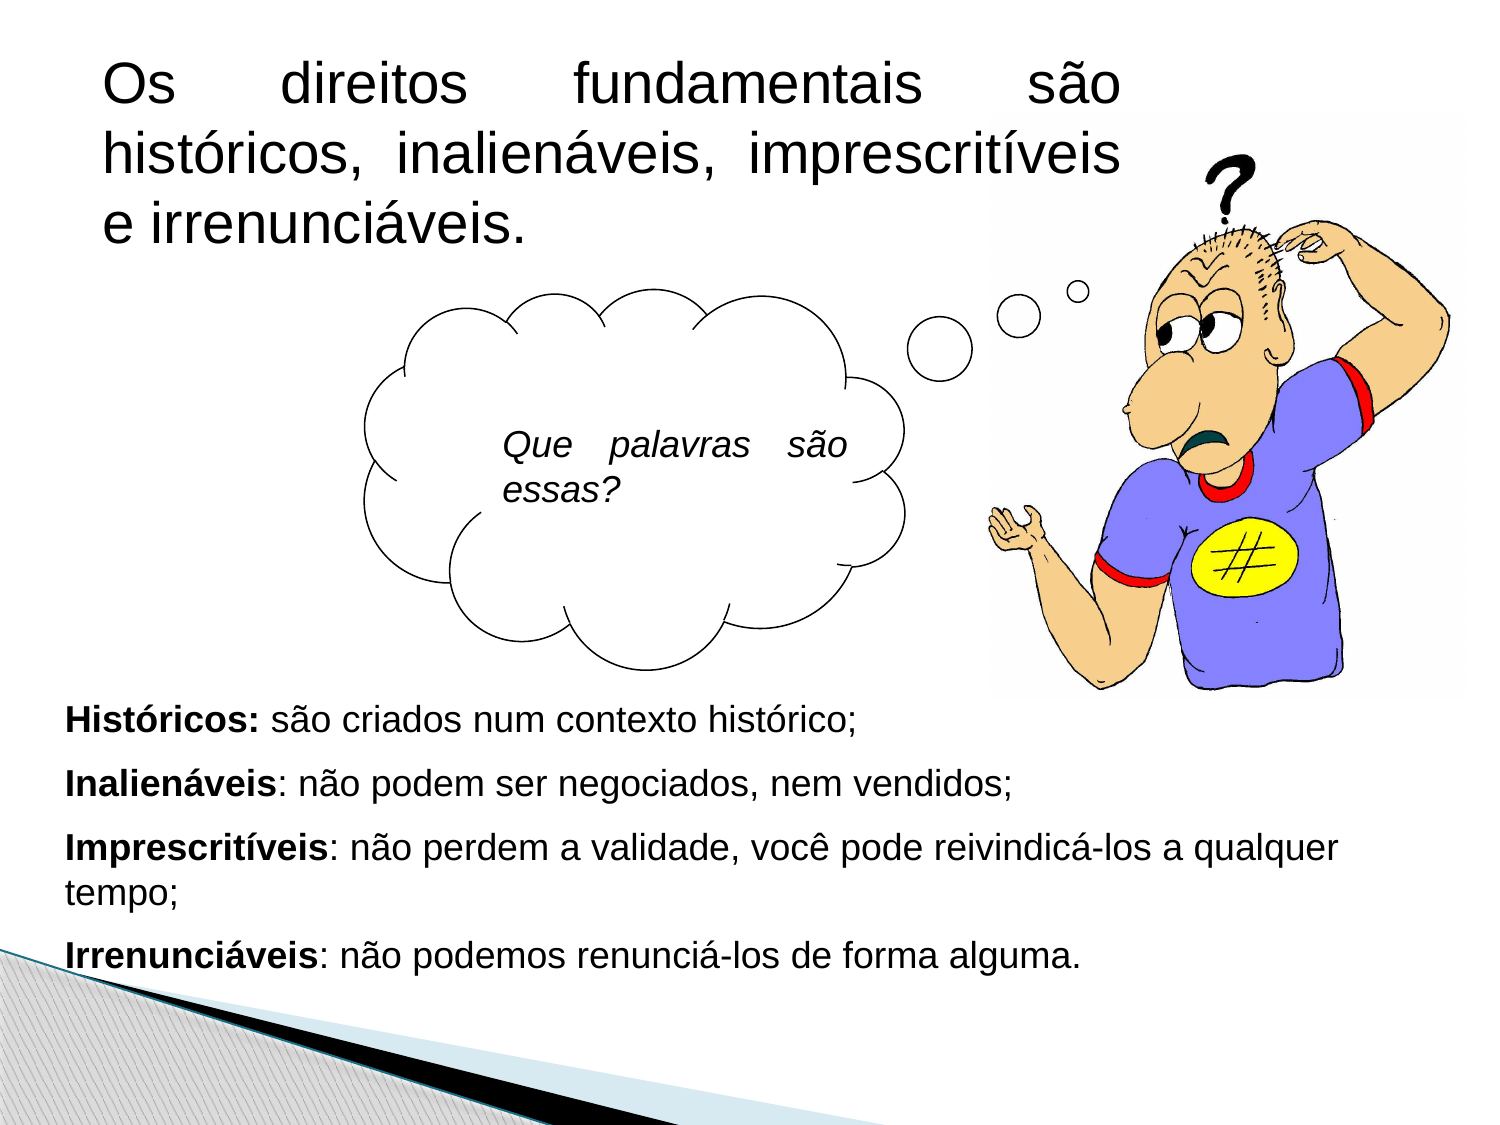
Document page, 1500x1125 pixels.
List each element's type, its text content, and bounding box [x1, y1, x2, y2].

text_box Que palavras são essas? [487, 412, 863, 518]
text_box [364, 289, 905, 671]
picture [987, 112, 1470, 701]
text_box Os direitos fundamentais são históricos, inalienáveis, imprescritíveis e irrenunciáveis. [87, 37, 1138, 263]
text_box [907, 316, 973, 382]
text_box Históricos: são criados num contexto histórico; Inalienáveis: não podem ser negociados, nem vendidos; Imprescritíveis: não perdem a validade, você pode reivindicá-los a qualquer tempo; Irrenunciáveis: não podemos renunciá-los de forma alguma. [50, 687, 1450, 984]
